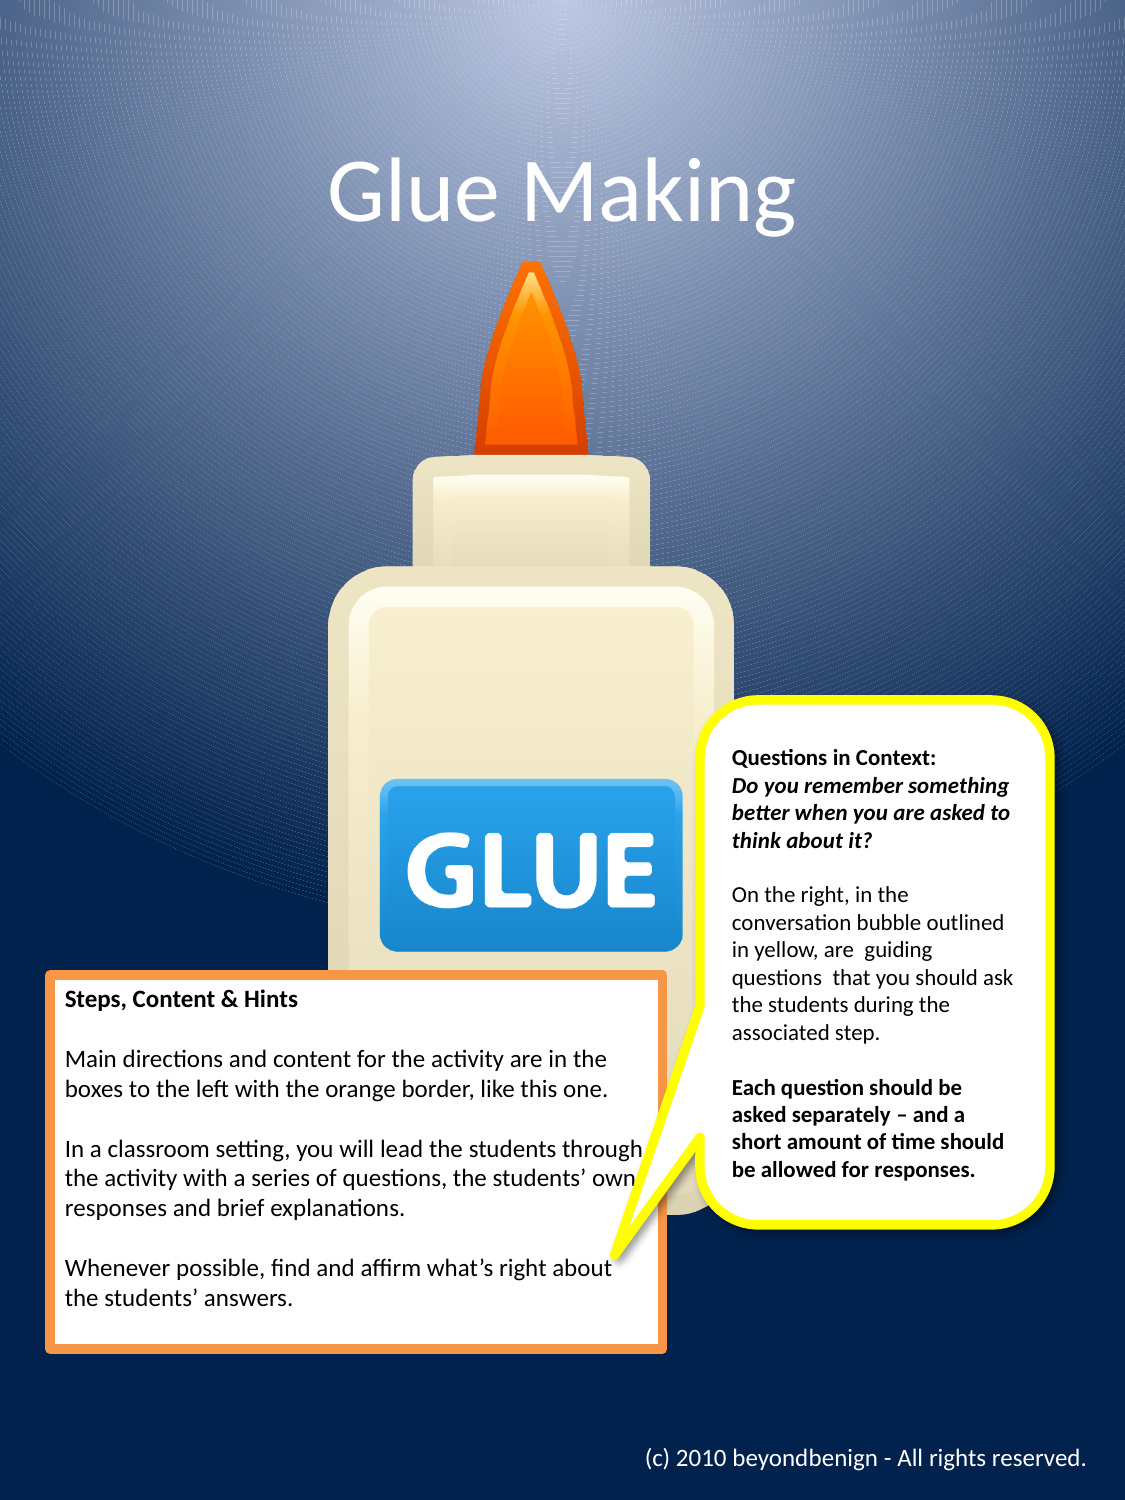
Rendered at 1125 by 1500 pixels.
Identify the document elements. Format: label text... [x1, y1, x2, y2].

text_box Questions in Context: Do you remember something better when you are asked to think about it? On the right, in the conversation bubble outlined in yellow, are guiding questions that you should ask the students during the associated step. Each question should be asked separately – and a short amount of time should be allowed for responses. [734, 697, 1053, 1228]
title Glue Making [56, 60, 1069, 310]
text_box Steps, Content & Hints Main directions and content for the activity are in the boxes to the left with the orange border, like this one. In a classroom setting, you will lead the students through the activity with a series of questions, the students’ own responses and brief explanations. Whenever possible, find and affirm what’s right about the students’ answers. [48, 973, 665, 1351]
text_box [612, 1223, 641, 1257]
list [328, 262, 735, 1215]
footer (c) 2010 beyondbenign - All rights reserved. [612, 1412, 1121, 1500]
